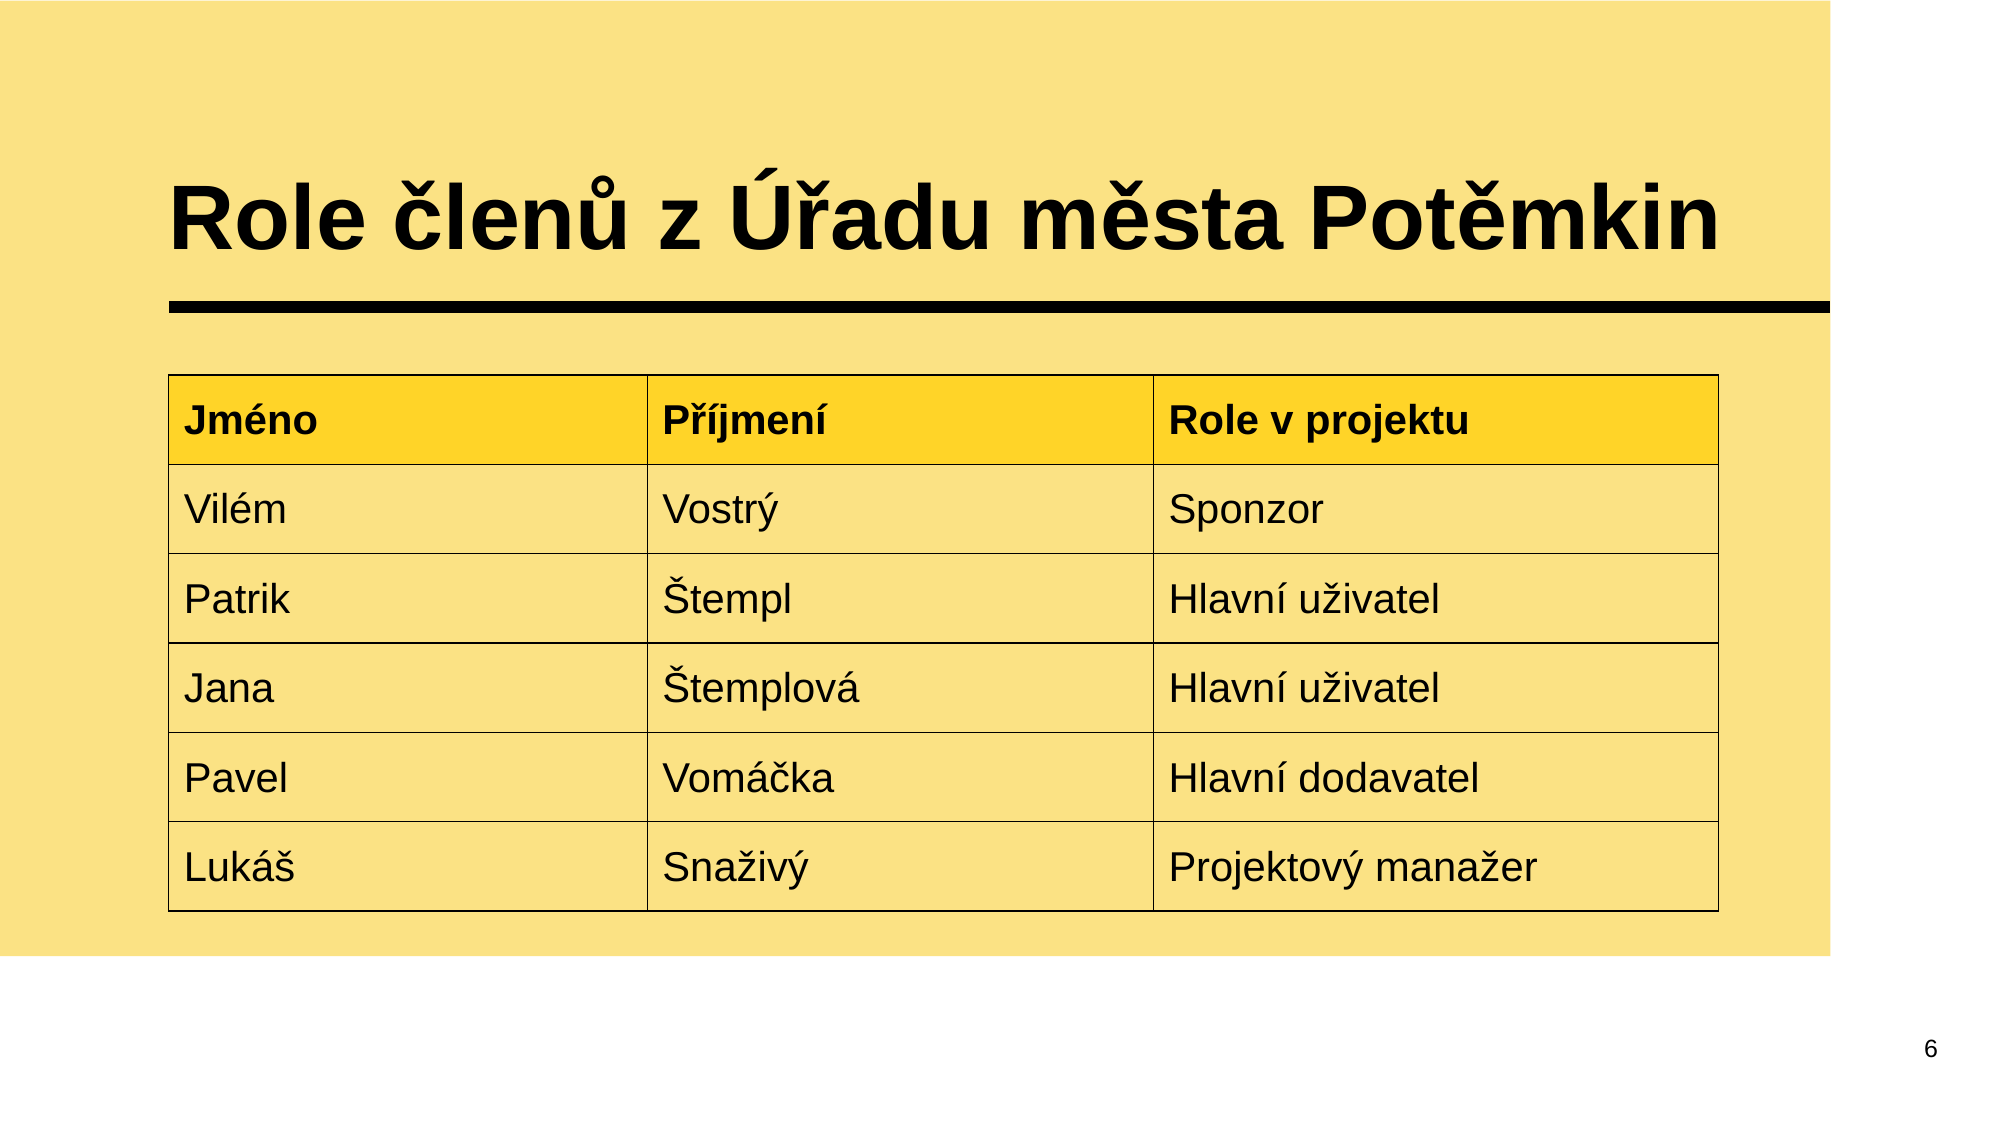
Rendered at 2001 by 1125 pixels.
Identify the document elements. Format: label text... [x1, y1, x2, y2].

table_cell Pavel [169, 733, 647, 821]
table_cell Hlavní dodavatel [1154, 733, 1718, 821]
table_cell Štempl [648, 554, 1153, 642]
table_cell Vomáčka [648, 733, 1153, 821]
table_cell Lukáš [169, 822, 647, 910]
table_cell Sponzor [1154, 465, 1718, 553]
table_cell Hlavní uživatel [1154, 554, 1718, 642]
table_cell Patrik [169, 554, 647, 642]
slide_number 6 [1885, 1032, 1954, 1063]
title Role členů z Úřadu města Potěmkin [168, 163, 1825, 270]
table_cell Vostrý [648, 465, 1153, 553]
table_header Role v projektu [1154, 376, 1718, 464]
table_cell Štemplová [648, 644, 1153, 732]
table_cell Hlavní uživatel [1154, 644, 1718, 732]
table_cell Projektový manažer [1154, 822, 1718, 910]
table_header Jméno [169, 376, 647, 464]
table_header Příjmení [648, 376, 1153, 464]
table_cell Jana [169, 644, 647, 732]
table_cell Snaživý [648, 822, 1153, 910]
table_cell Vilém [169, 465, 647, 553]
